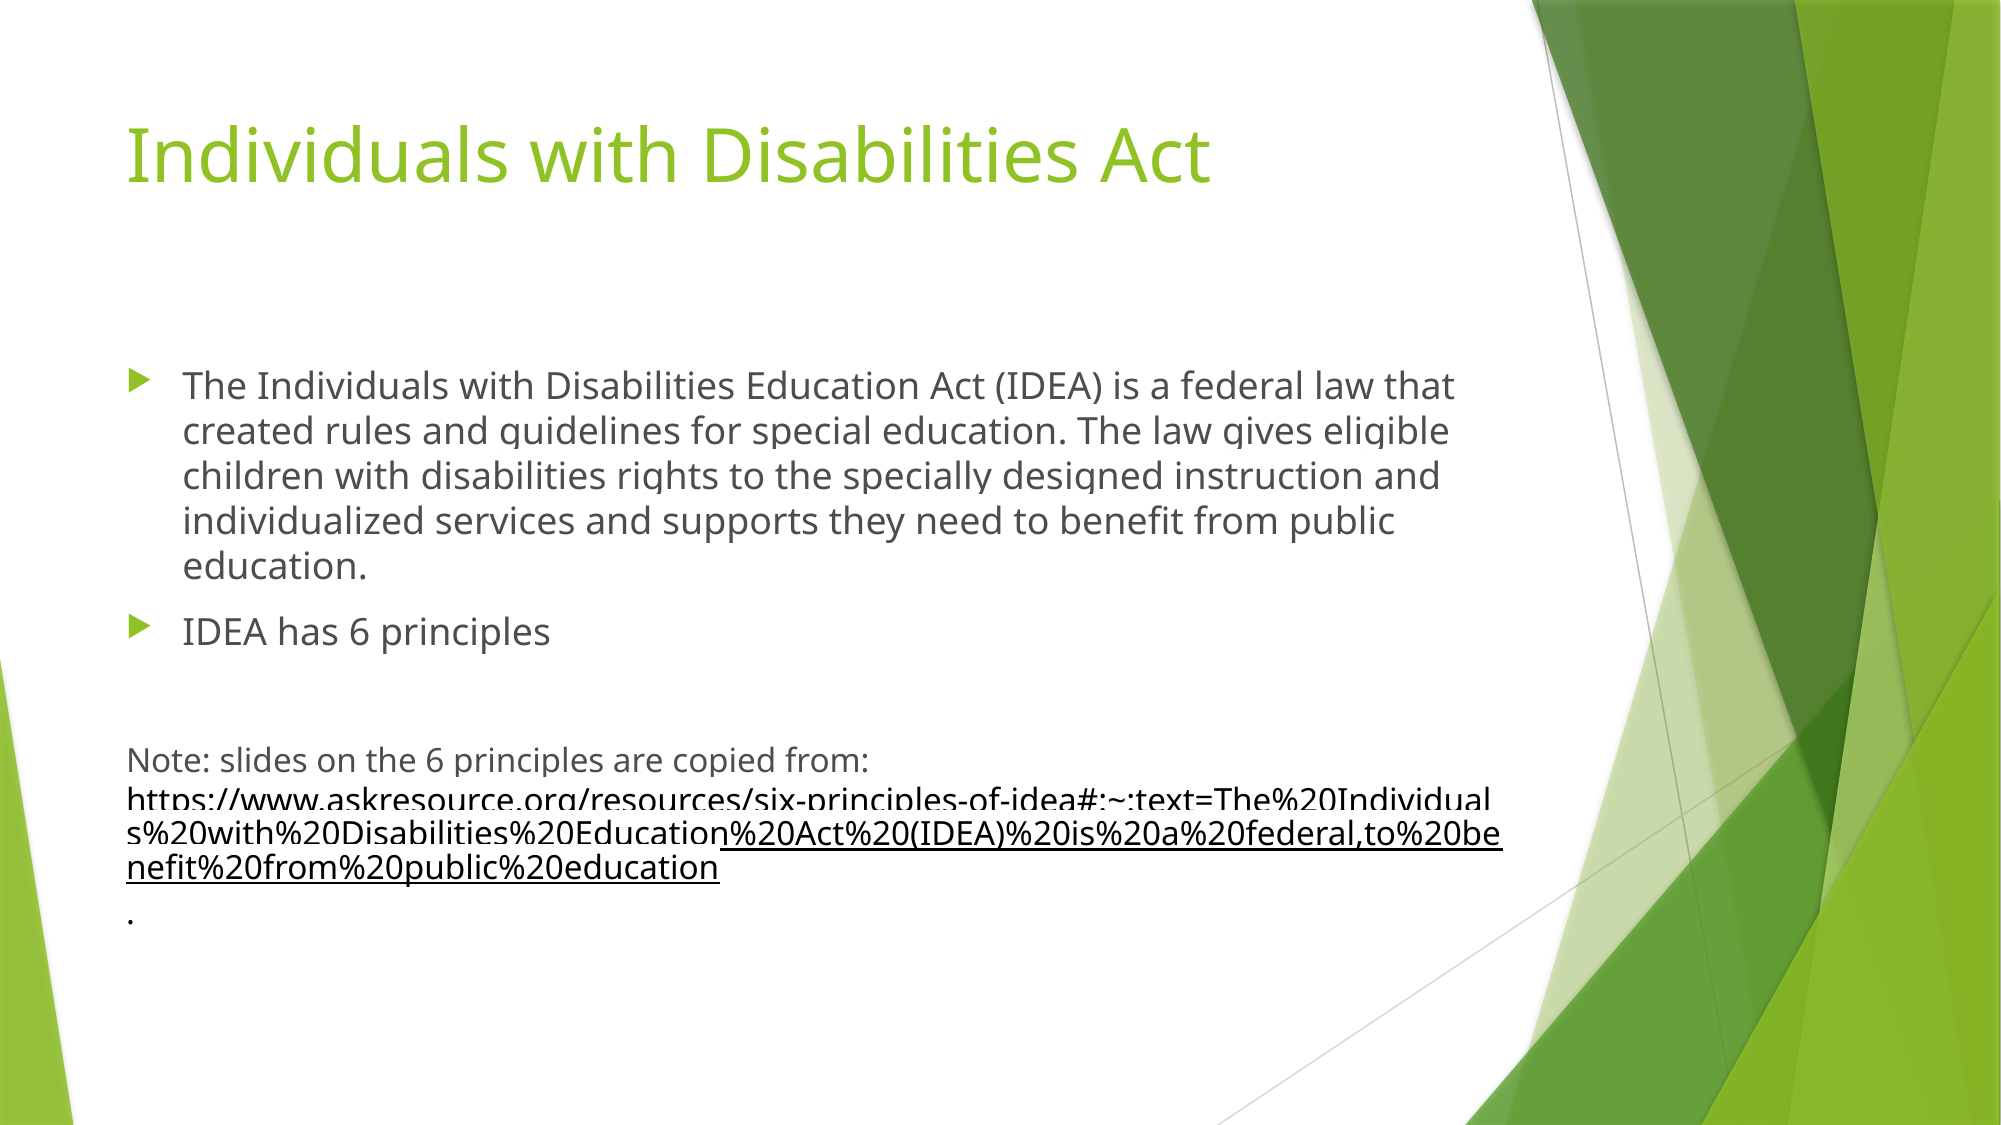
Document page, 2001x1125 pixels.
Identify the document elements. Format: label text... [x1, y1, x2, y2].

list The Individuals with Disabilities Education Act (IDEA) is a federal law that created rules and guidelines for special education. The law gives eligible children with disabilities rights to the specially designed instruction and individualized services and supports they need to benefit from public education. IDEA has 6 principles Note: slides on the 6 principles are copied from: https://www.askresource.org/resources/six-principles-of-idea#:~:text=The%20Individuals%20with%20Disabilities%20Education%20Act%20(IDEA)%20is%20a%20federal,to%20benefit%20from%20public%20education. [111, 354, 1522, 992]
title Individuals with Disabilities Act [111, 99, 1522, 317]
